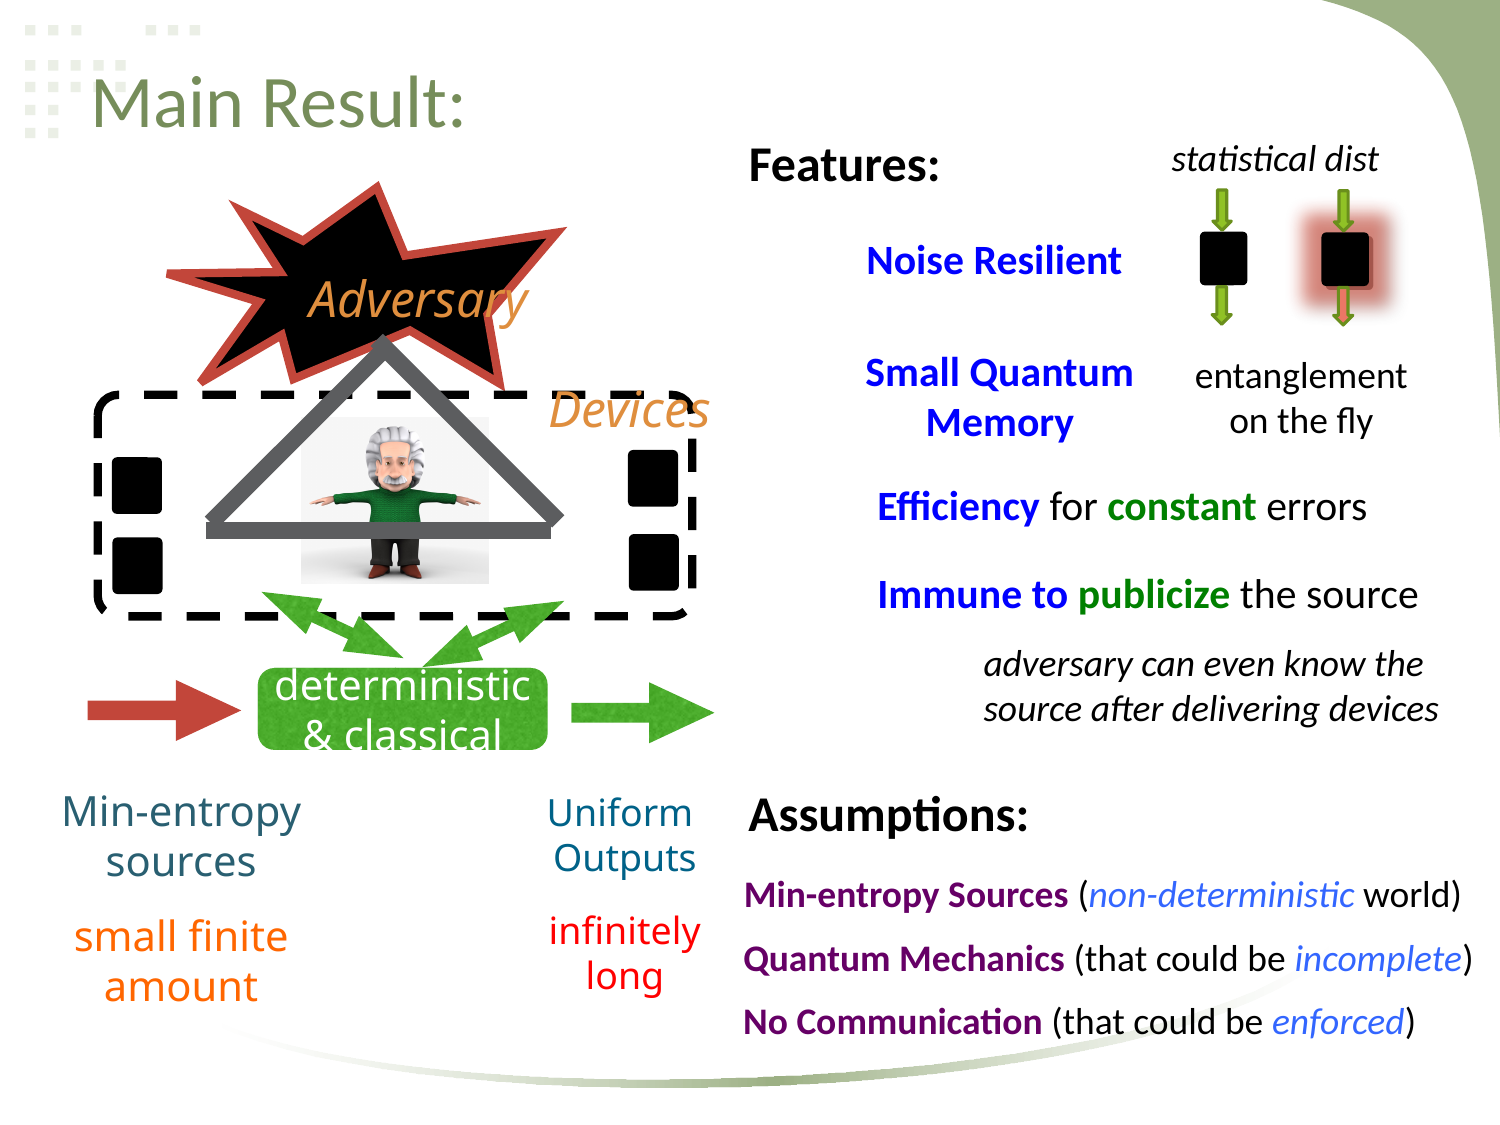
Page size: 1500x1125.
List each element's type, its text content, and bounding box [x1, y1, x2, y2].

text_box Small Quantum Memory [849, 337, 1150, 453]
text_box Uniform Outputs [512, 781, 738, 887]
text_box statistical dist [1156, 126, 1395, 187]
text_box Min-entropy Sources (non-deterministic world) [729, 862, 1477, 923]
text_box infinitely long [512, 899, 738, 1005]
text_box No Communication (that could be enforced) [728, 989, 1432, 1050]
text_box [87, 187, 720, 751]
text_box Efficiency for constant errors [862, 471, 1413, 537]
text_box Quantum Mechanics (that could be incomplete) [728, 926, 1489, 987]
text_box Assumptions: [733, 774, 1056, 849]
text_box small finite amount [37, 907, 325, 1013]
title Main Result: [75, 45, 1425, 150]
text_box Min-entropy sources [37, 782, 325, 888]
text_box Noise Resilient [851, 224, 1138, 290]
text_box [1199, 189, 1370, 326]
text_box entanglement on the fly [1179, 343, 1423, 449]
text_box Immune to publicize the source [862, 559, 1463, 625]
text_box adversary can even know the source after delivering devices [968, 631, 1455, 737]
text_box Features: [733, 124, 967, 199]
